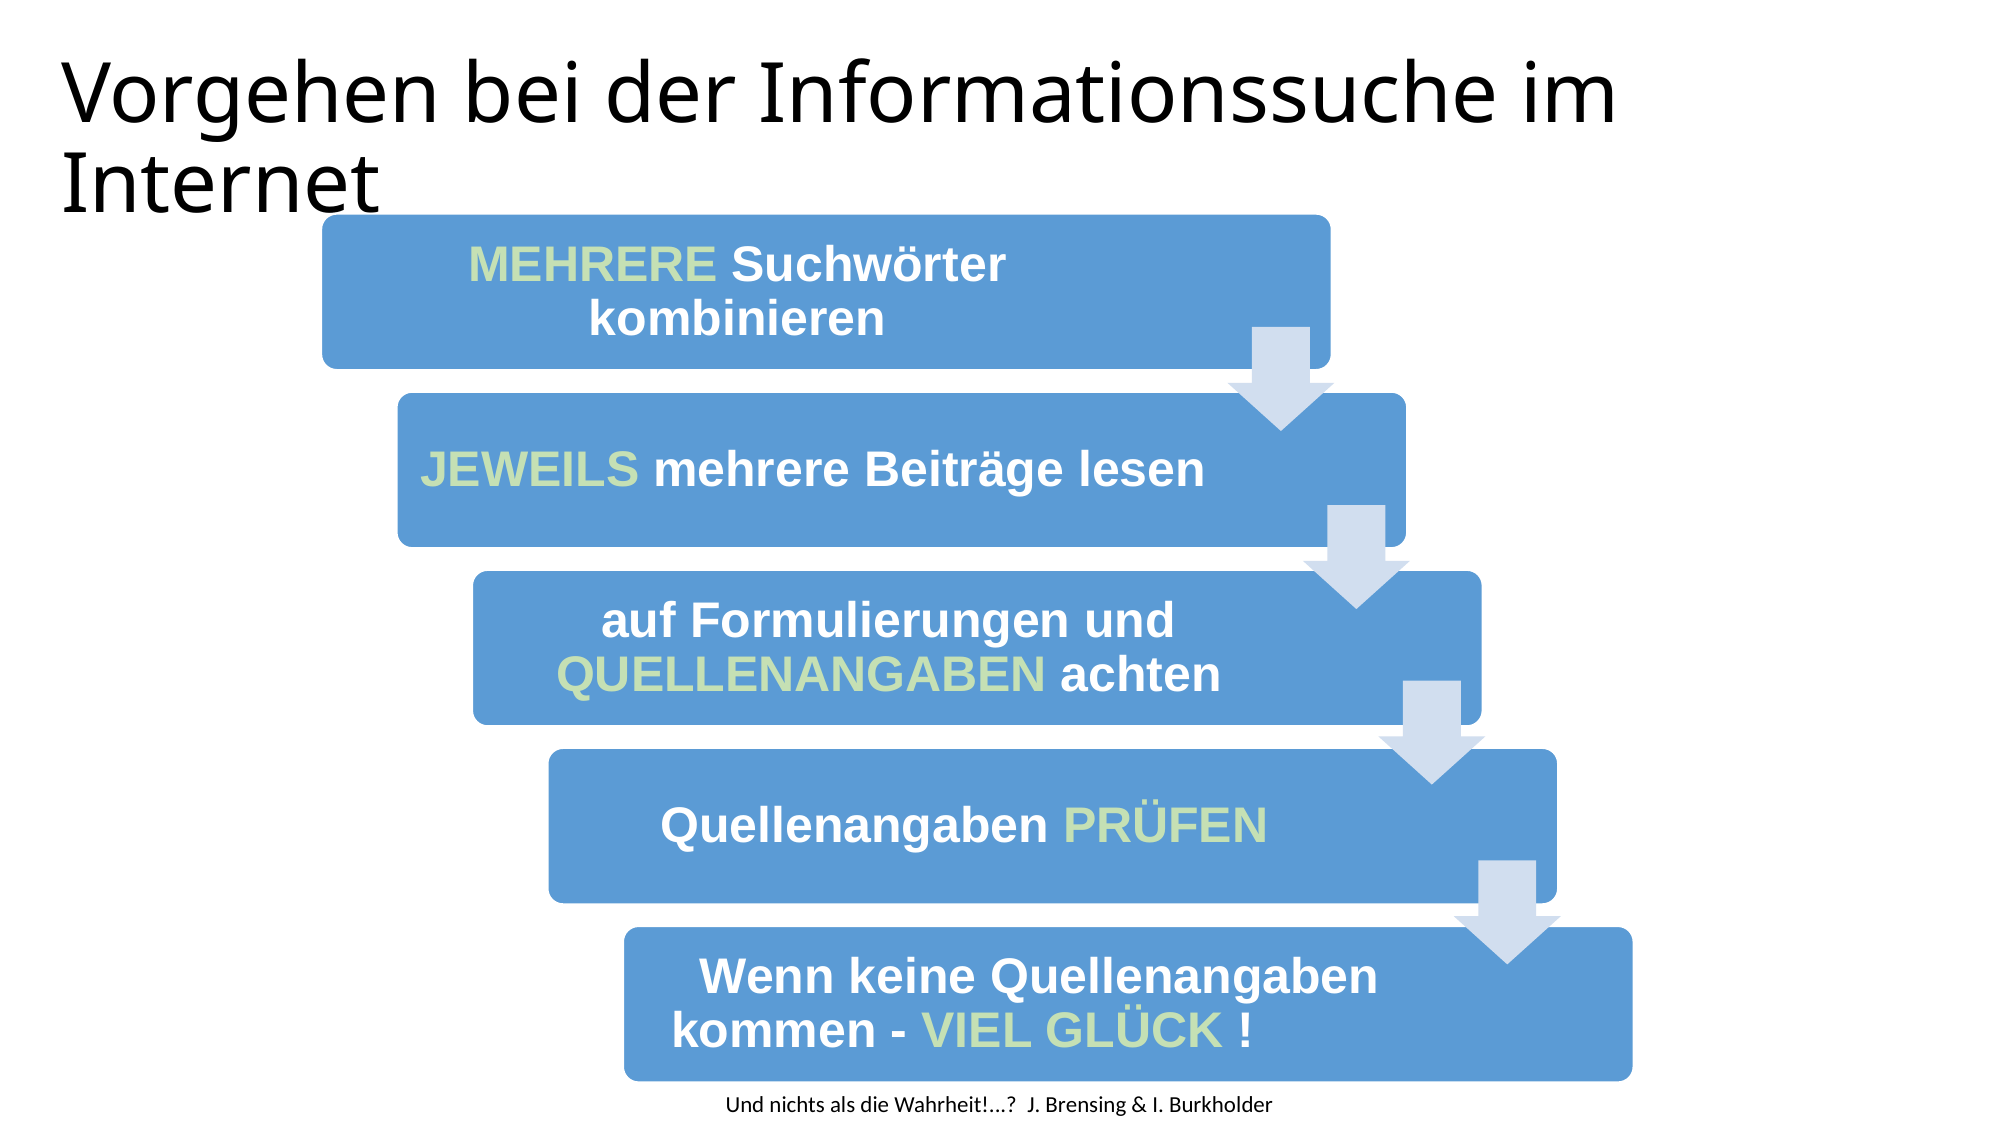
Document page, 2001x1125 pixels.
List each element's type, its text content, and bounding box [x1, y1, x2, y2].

text_box [1302, 505, 1410, 610]
text_box Quellenangaben Prüfen [546, 746, 1560, 906]
text_box [1227, 326, 1335, 432]
title Vorgehen bei der Informationssuche im Internet [46, 31, 1772, 250]
text_box [1378, 680, 1486, 785]
text_box Und nichts als die Wahrheit!...? J. Brensing & I. Burkholder [710, 1082, 1289, 1125]
text_box auf Formulierungen und Quellenangaben achten [470, 568, 1484, 728]
text_box jeweils mehrere Beiträge lesen [395, 390, 1409, 550]
text_box mehrere Suchwörter kombinieren [320, 212, 1333, 372]
text_box [1453, 860, 1561, 965]
text_box Wenn keine Quellenangaben kommen - viel Glück ! [621, 925, 1635, 1084]
